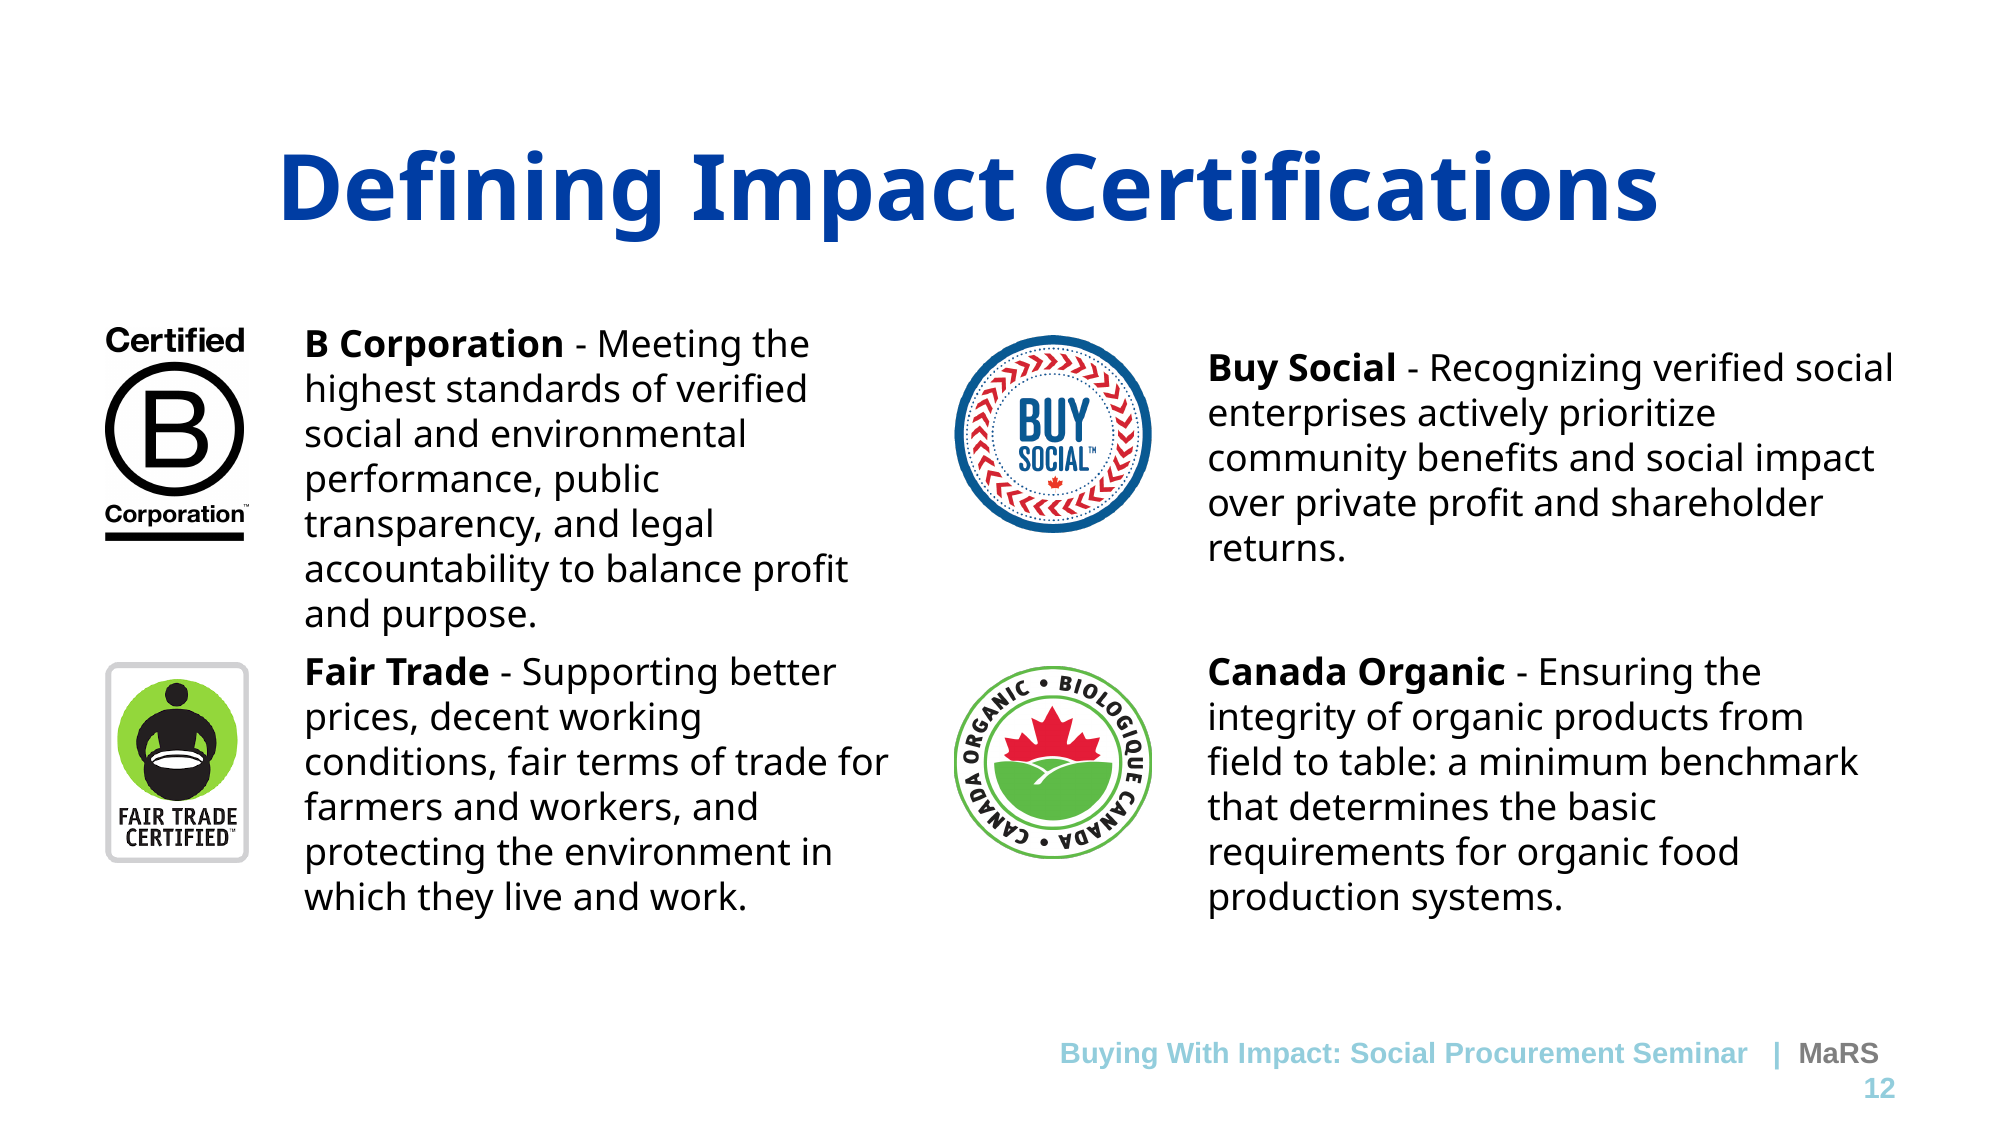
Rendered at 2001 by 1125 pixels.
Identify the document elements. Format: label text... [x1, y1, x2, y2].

picture [104, 327, 249, 541]
text_box Canada Organic - Ensuring the integrity of organic products from field to table: a minimum benchmark that determines the basic requirements for organic food production systems. [1192, 640, 1878, 926]
text_box B Corporation - Meeting the highest standards of verified social and environmental performance, public transparency, and legal accountability to balance profit and purpose. [289, 312, 914, 640]
picture [954, 335, 1153, 533]
title Defining Impact Certifications [82, 82, 1878, 300]
text_box Buy Social - Recognizing verified social enterprises actively prioritize community benefits and social impact over private profit and shareholder returns. [1192, 336, 1921, 577]
text_box Fair Trade - Supporting better prices, decent working conditions, fair terms of trade for farmers and workers, and protecting the environment in which they live and work. [289, 640, 914, 926]
picture [105, 662, 249, 864]
picture [954, 666, 1153, 860]
